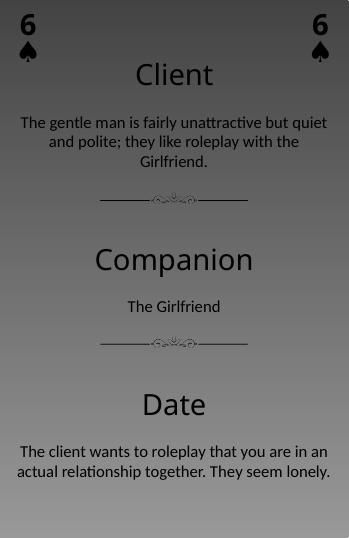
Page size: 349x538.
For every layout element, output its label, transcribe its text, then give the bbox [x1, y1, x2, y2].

picture [100, 161, 248, 236]
text_box Client The gentle man is fairly unattractive but quiet and polite; they like roleplay with the Girlfriend. Companion The Girlfriend Date The client wants to roleplay that you are in an actual relationship together. They seem lonely. [0, 0, 349, 538]
picture [100, 304, 248, 379]
